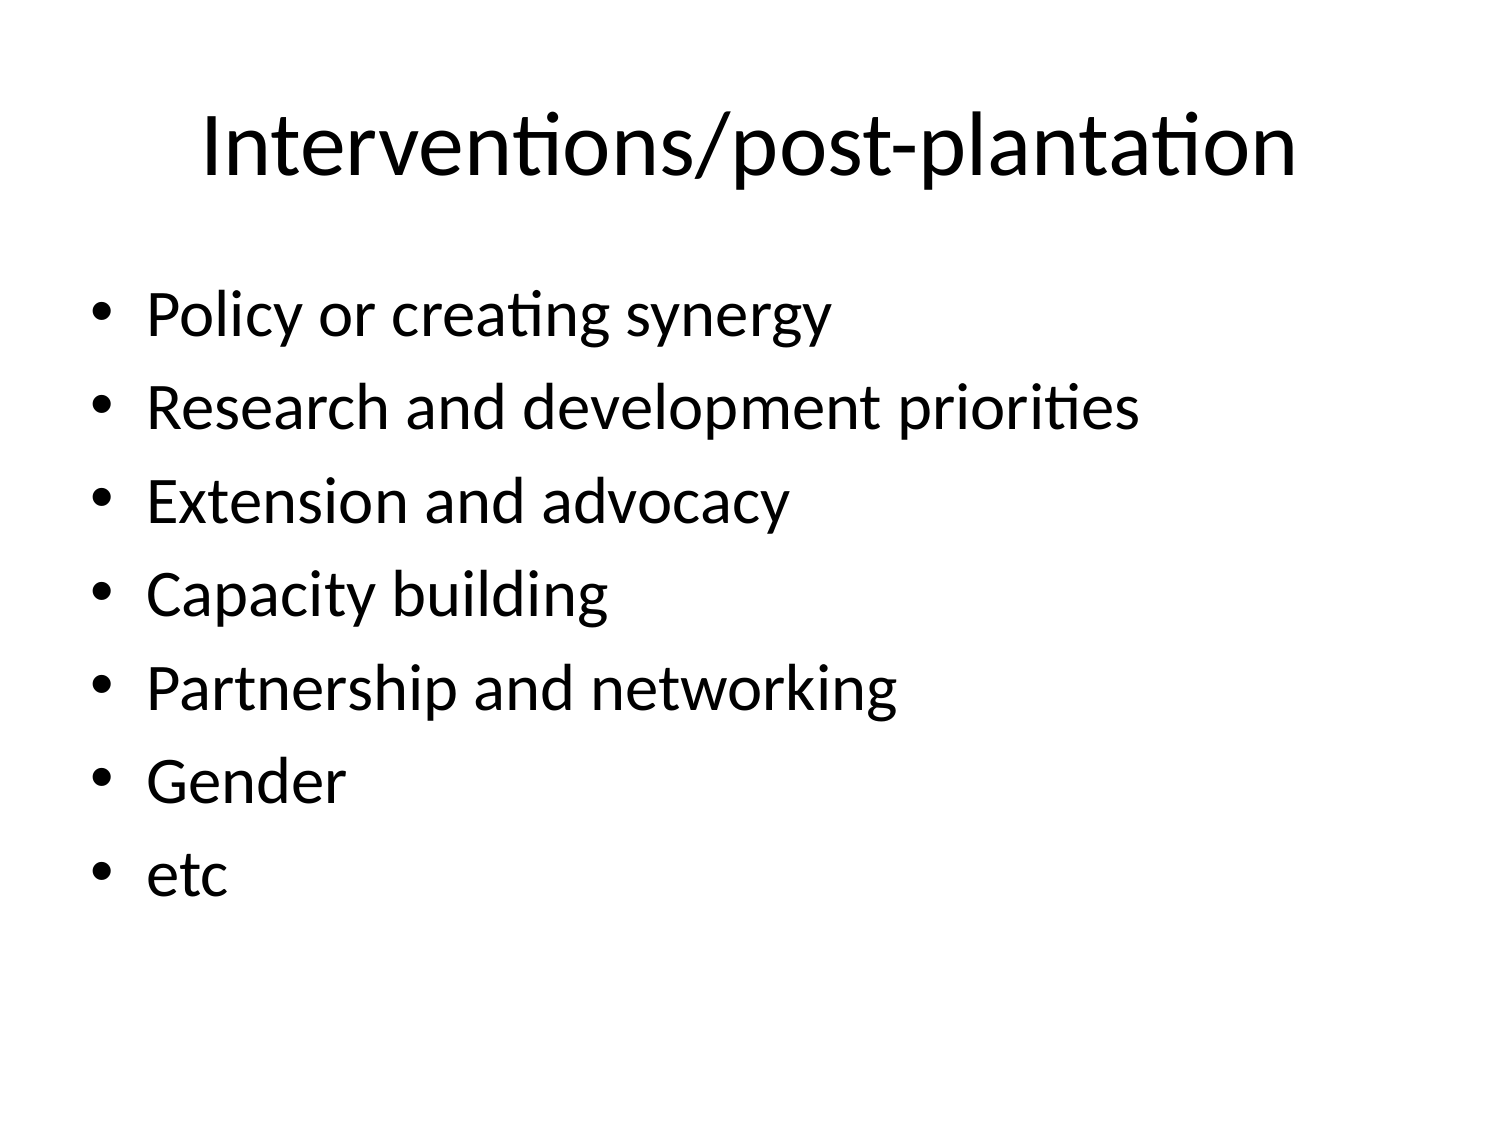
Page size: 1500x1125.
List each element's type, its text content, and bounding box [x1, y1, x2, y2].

title Interventions/post-plantation [74, 44, 1426, 233]
list Policy or creating synergy Research and development priorities Extension and advocacy Capacity building Partnership and networking Gender etc [74, 262, 1426, 1006]
